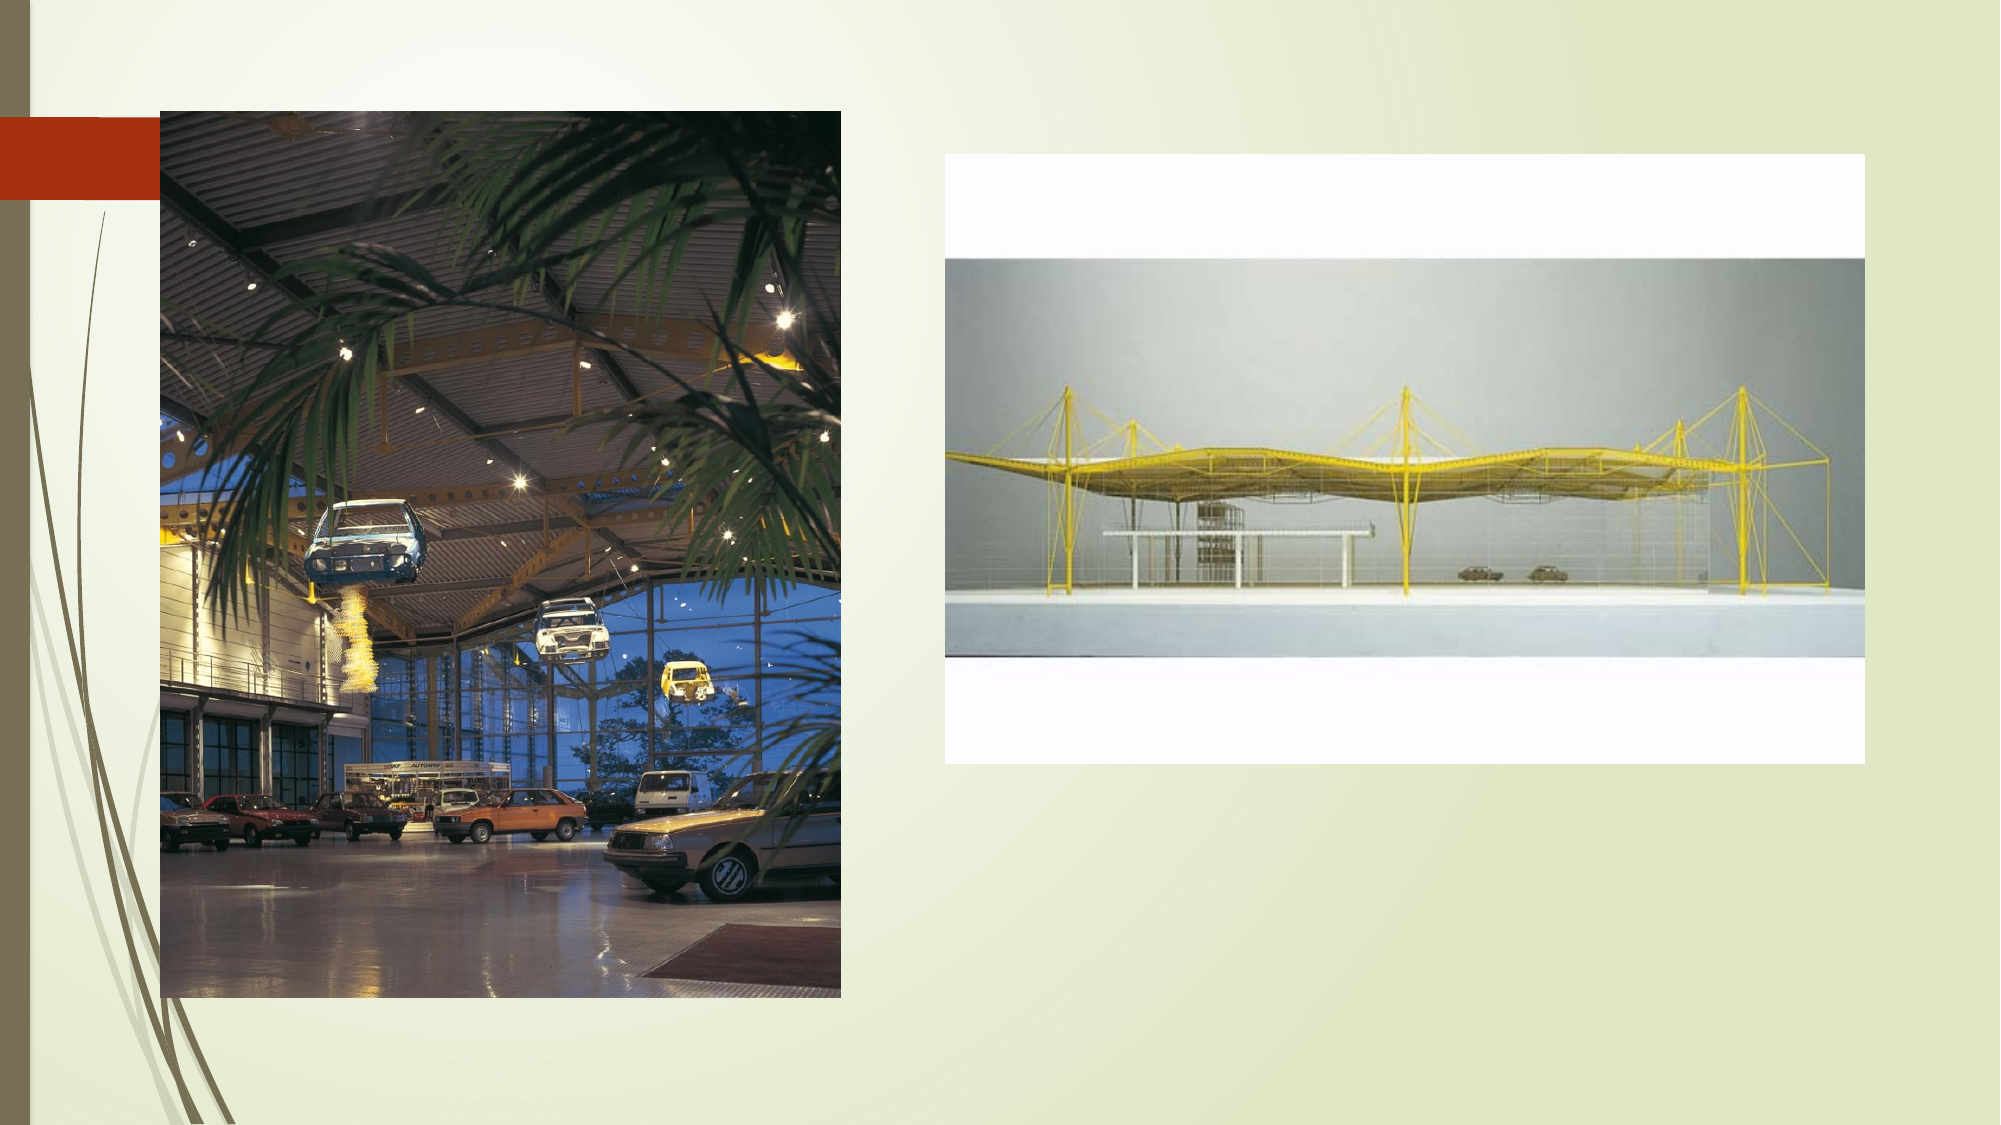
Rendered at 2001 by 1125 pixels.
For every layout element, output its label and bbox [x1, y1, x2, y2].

picture [945, 154, 1865, 765]
picture [159, 111, 841, 998]
